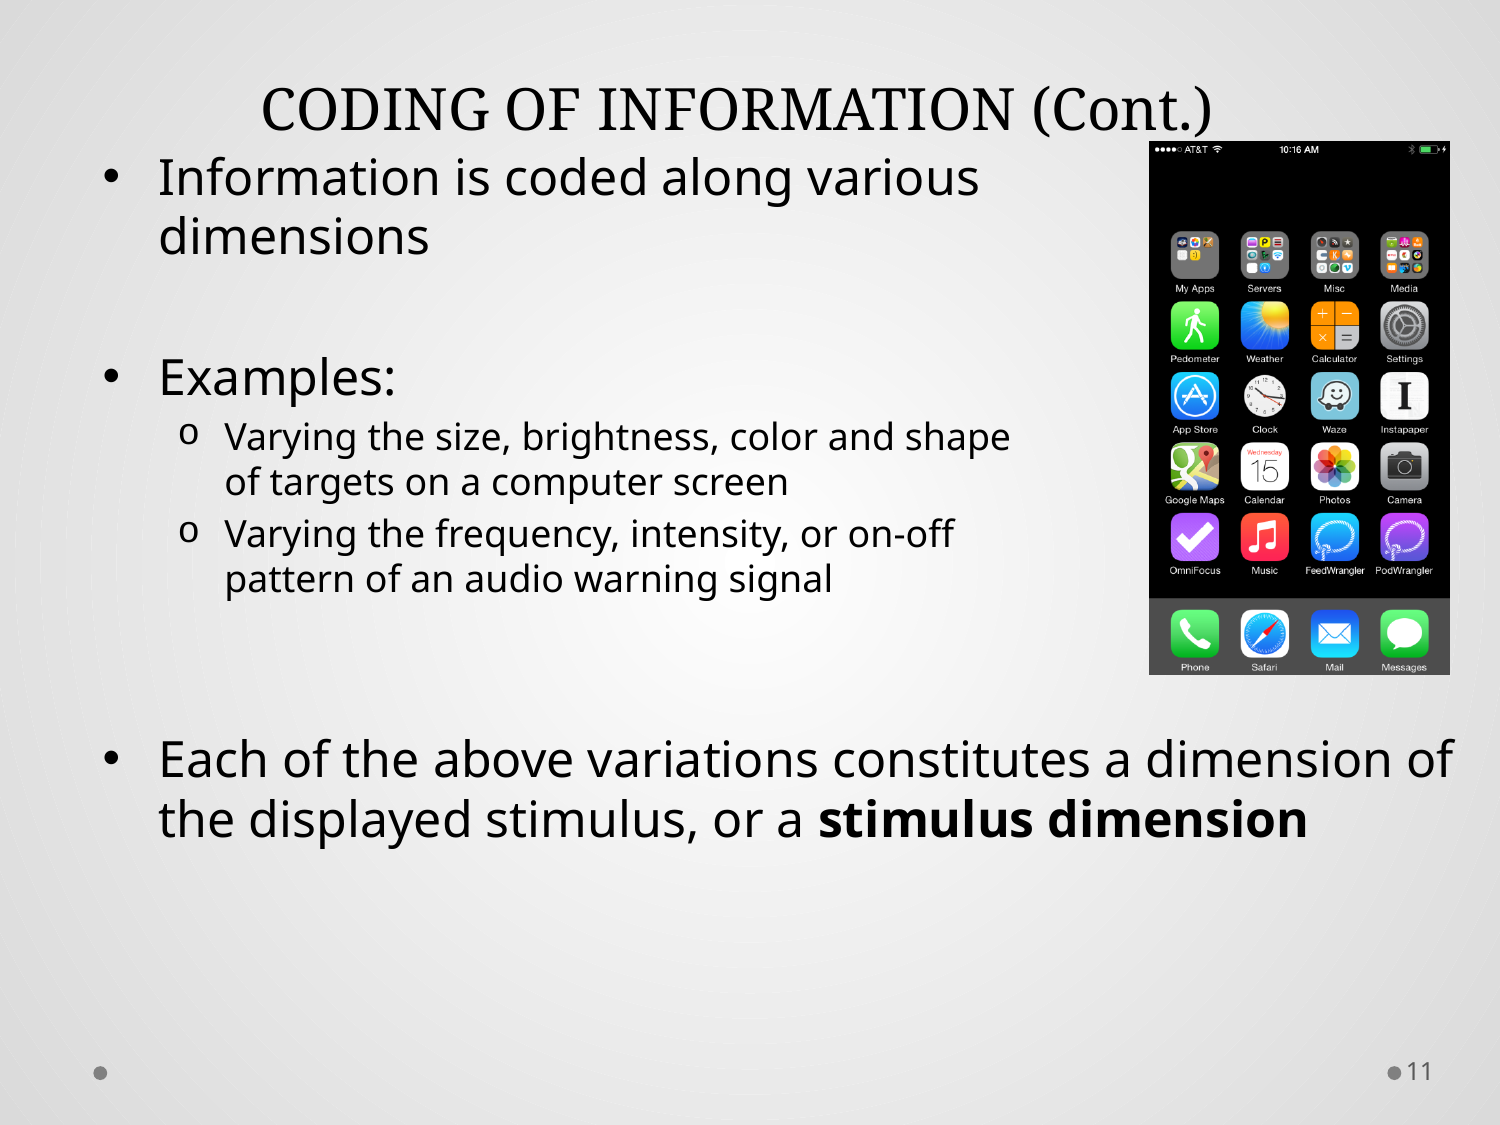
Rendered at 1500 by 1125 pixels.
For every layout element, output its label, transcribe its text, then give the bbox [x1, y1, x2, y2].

text_box Each of the above variations constitutes a dimension of the displayed stimulus, or a stimulus dimension [87, 649, 1475, 950]
slide_number 11 [1401, 1042, 1494, 1103]
title CODING OF INFORMATION (Cont.) [62, 50, 1413, 150]
list Information is coded along various dimensions Examples: Varying the size, brightness, color and shape of targets on a computer screen Varying the frequency, intensity, or on-off pattern of an audio warning signal [87, 137, 1050, 649]
picture [1149, 140, 1451, 676]
